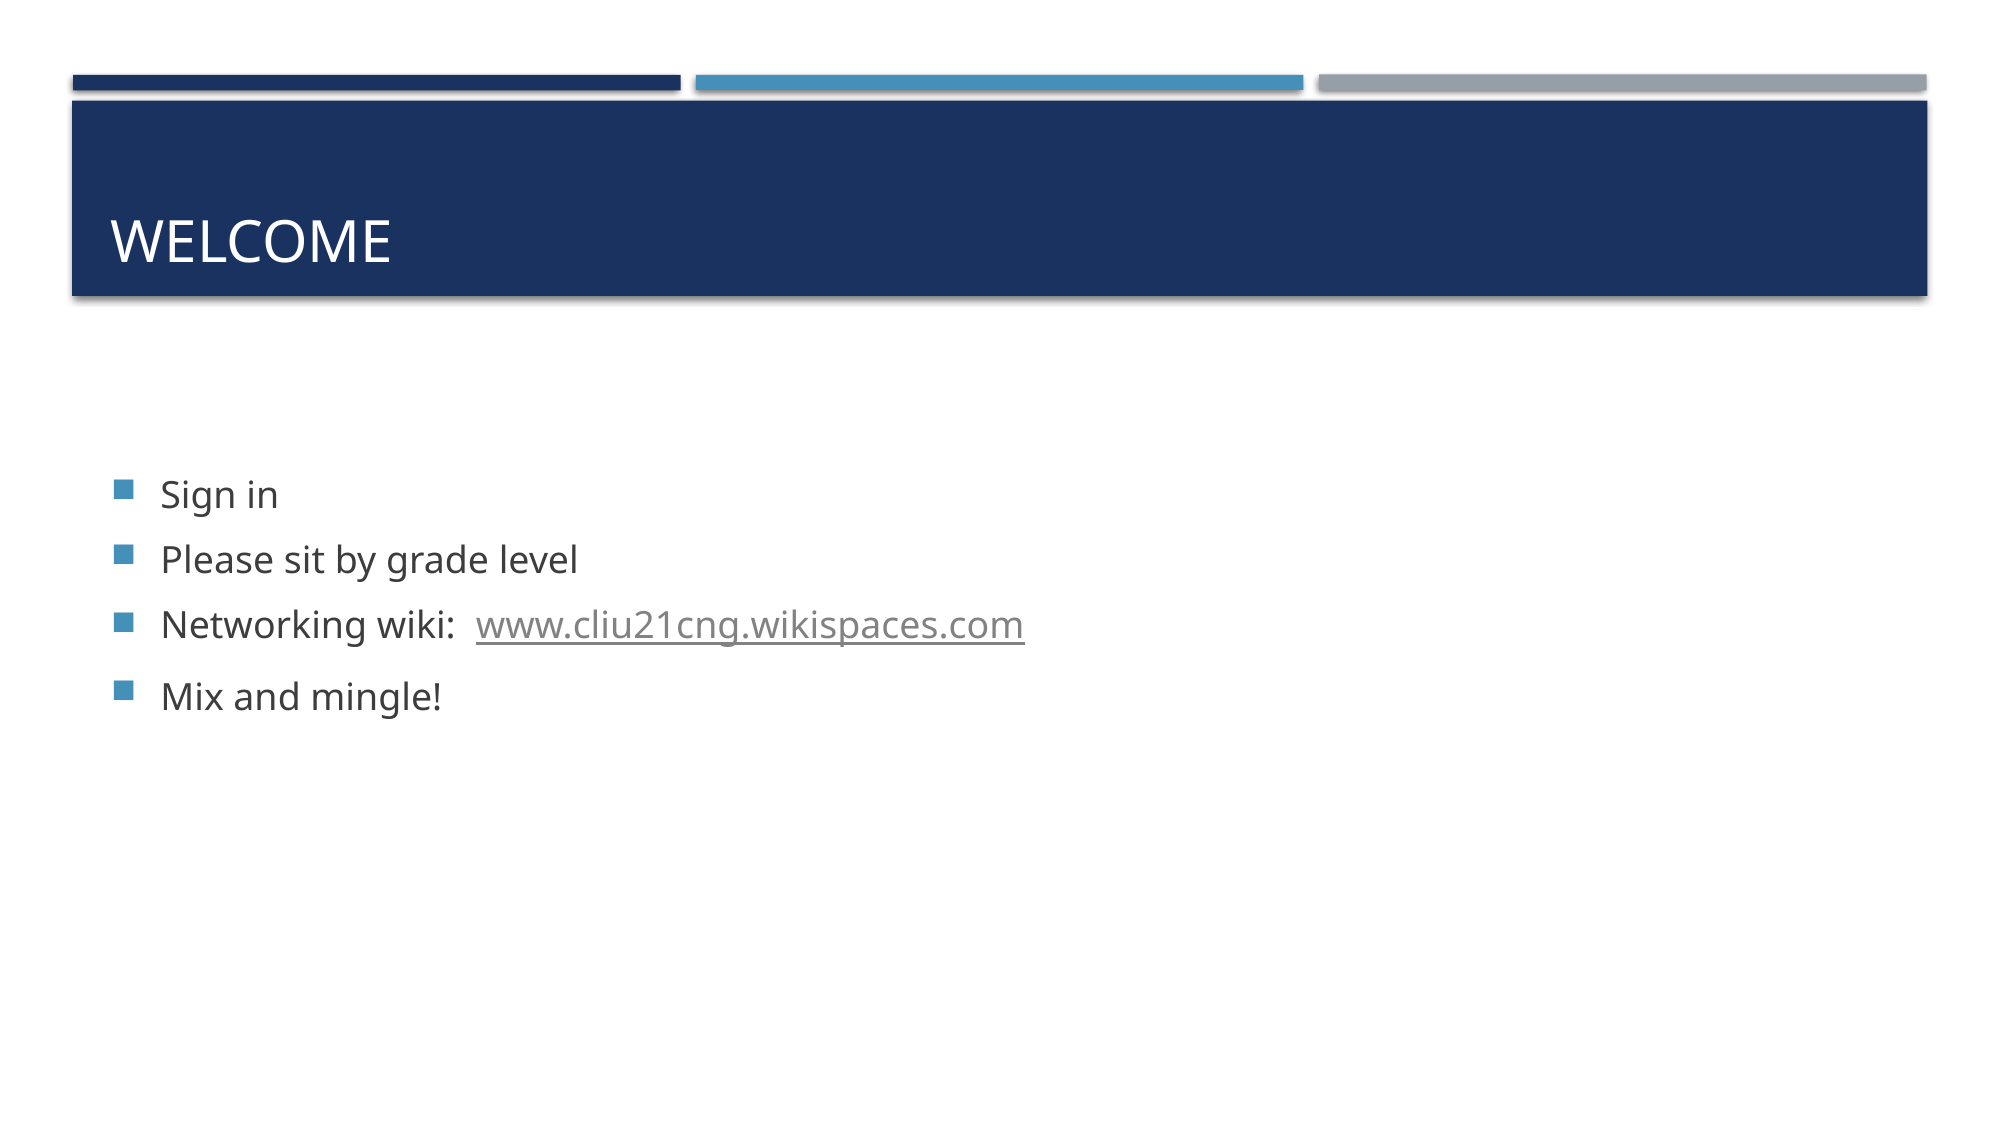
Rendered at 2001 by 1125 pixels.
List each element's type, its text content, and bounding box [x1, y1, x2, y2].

title Welcome [95, 115, 1905, 282]
list Sign in Please sit by grade level Networking wiki: www.cliu21cng.wikispaces.com Mix and mingle! [95, 357, 1905, 962]
